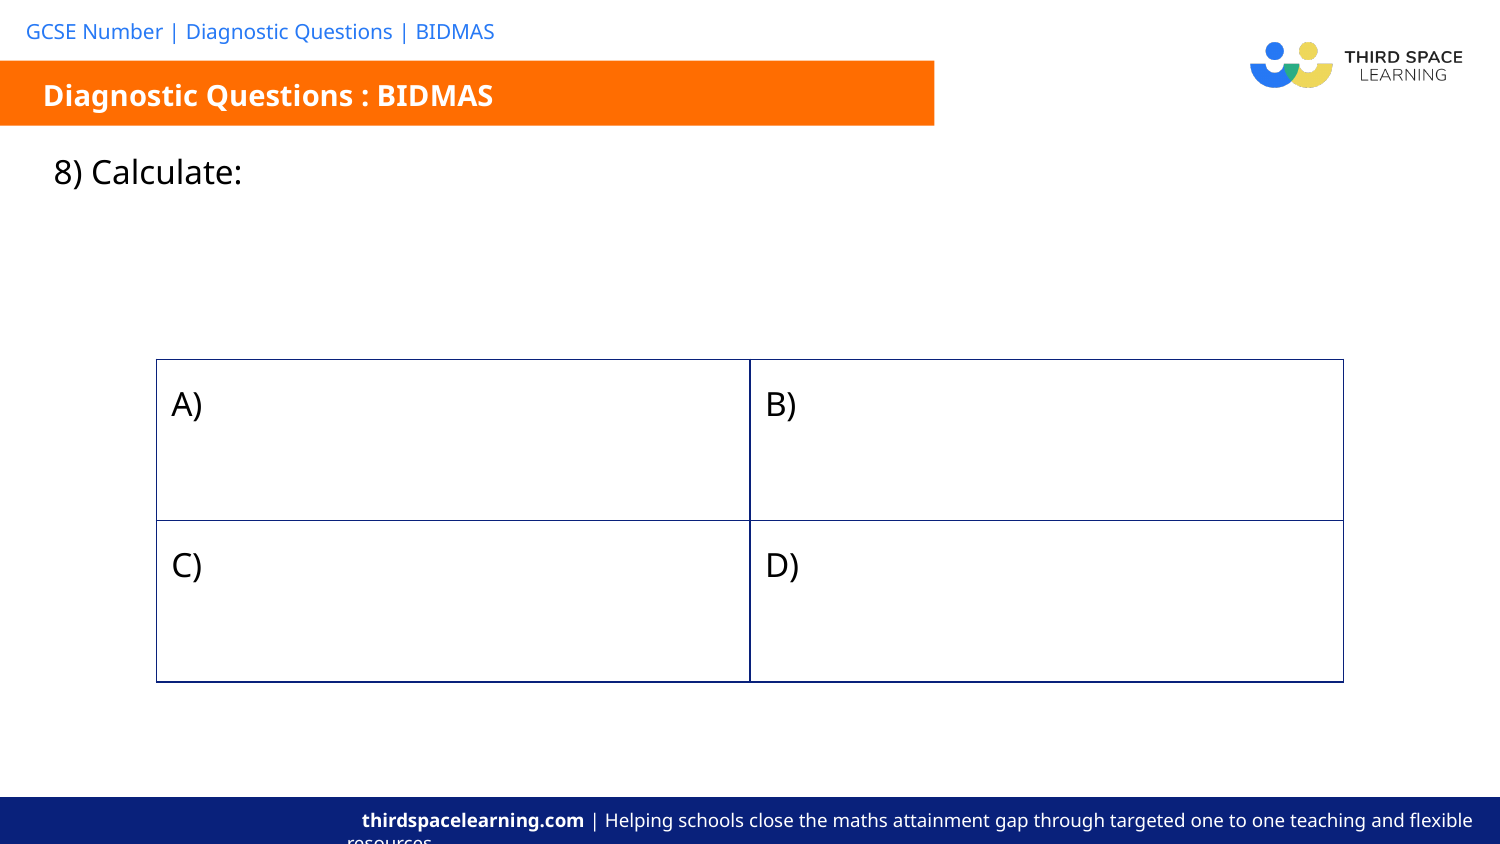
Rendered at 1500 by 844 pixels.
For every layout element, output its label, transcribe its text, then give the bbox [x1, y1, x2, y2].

text_box Diagnostic Questions : BIDMAS [27, 61, 837, 127]
picture [1250, 33, 1465, 99]
